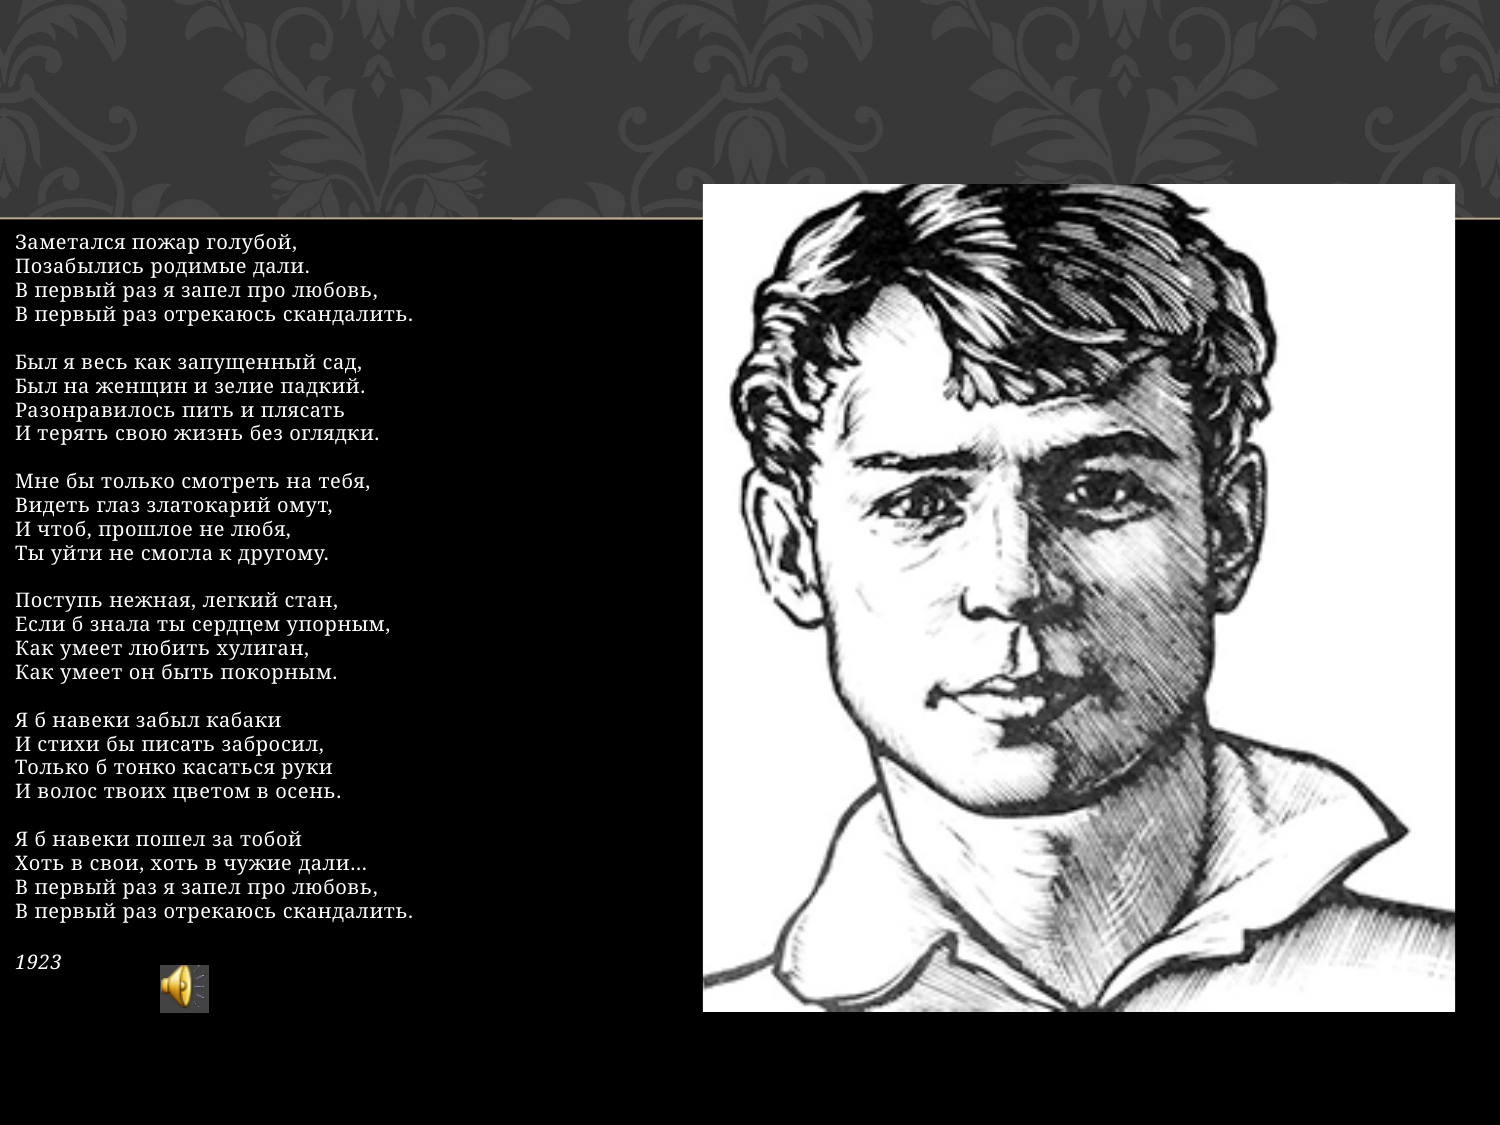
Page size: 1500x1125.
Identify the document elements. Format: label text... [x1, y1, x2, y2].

picture [702, 184, 1456, 1012]
picture [159, 963, 210, 1015]
list Заметался пожар голубой, Позабылись родимые дали. В первый раз я запел про любовь, В первый раз отрекаюсь скандалить. Был я весь как запущенный сад, Был на женщин и зелие падкий. Разонравилось пить и плясать И терять свою жизнь без оглядки. Мне бы только смотреть на тебя, Видеть глаз златокарий омут, И чтоб, прошлое не любя, Ты уйти не смогла к другому. Поступь нежная, легкий стан, Если б знала ты сердцем упорным, Как умеет любить хулиган, Как умеет он быть покорным. Я б навеки забыл кабаки И стихи бы писать забросил, Только б тонко касаться руки И волос твоих цветом в осень. Я б навеки пошел за тобой Хоть в свои, хоть в чужие дали… В первый раз я запел про любовь, В первый раз отрекаюсь скандалить. 1923 [0, 222, 511, 1000]
